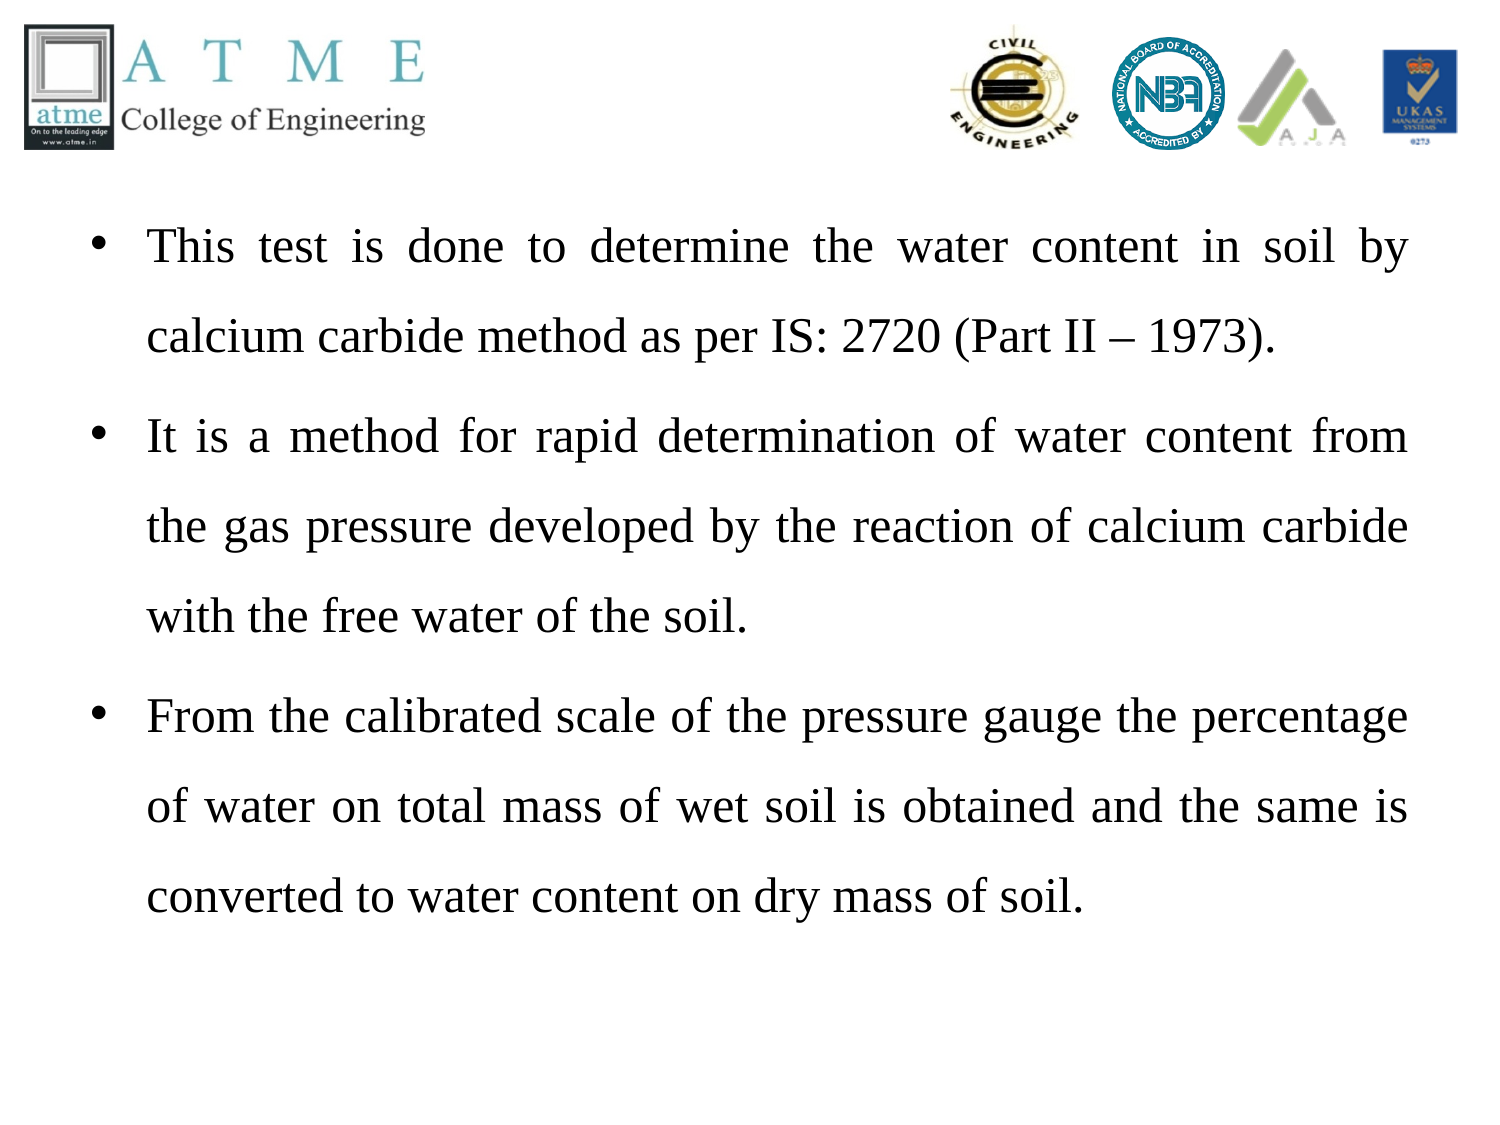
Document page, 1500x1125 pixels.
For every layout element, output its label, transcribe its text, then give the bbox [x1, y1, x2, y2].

picture [1237, 49, 1458, 146]
picture [24, 24, 425, 150]
picture [1112, 37, 1213, 150]
picture [950, 24, 1080, 150]
picture [1209, 103, 1218, 120]
picture [1184, 109, 1225, 150]
list This test is done to determine the water content in soil by calcium carbide method as per IS: 2720 (Part II – 1973). It is a method for rapid determination of water content from the gas pressure developed by the reaction of calcium carbide with the free water of the soil. From the calibrated scale of the pressure gauge the percentage of water on total mass of wet soil is obtained and the same is converted to water content on dry mass of soil. [75, 174, 1425, 1005]
picture [1179, 37, 1225, 79]
